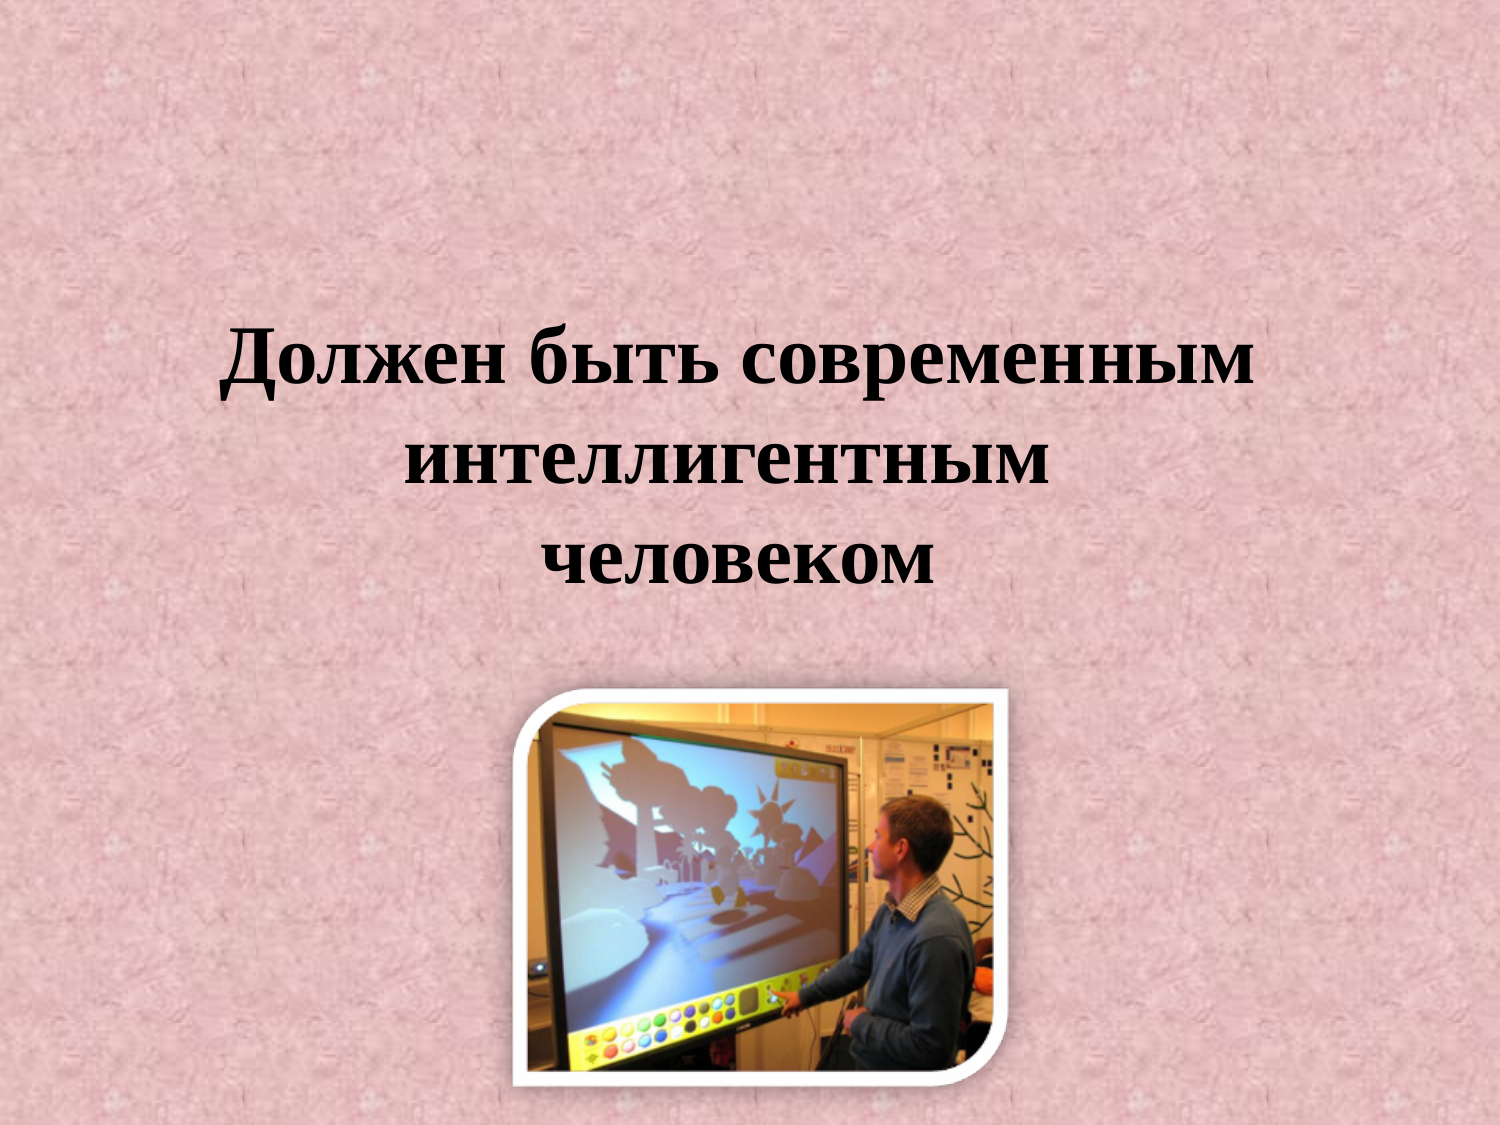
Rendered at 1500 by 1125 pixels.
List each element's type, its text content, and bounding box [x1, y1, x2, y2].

picture [0, 0, 1500, 1125]
text_box Должен быть современным интеллигентным человеком [187, 292, 1289, 608]
